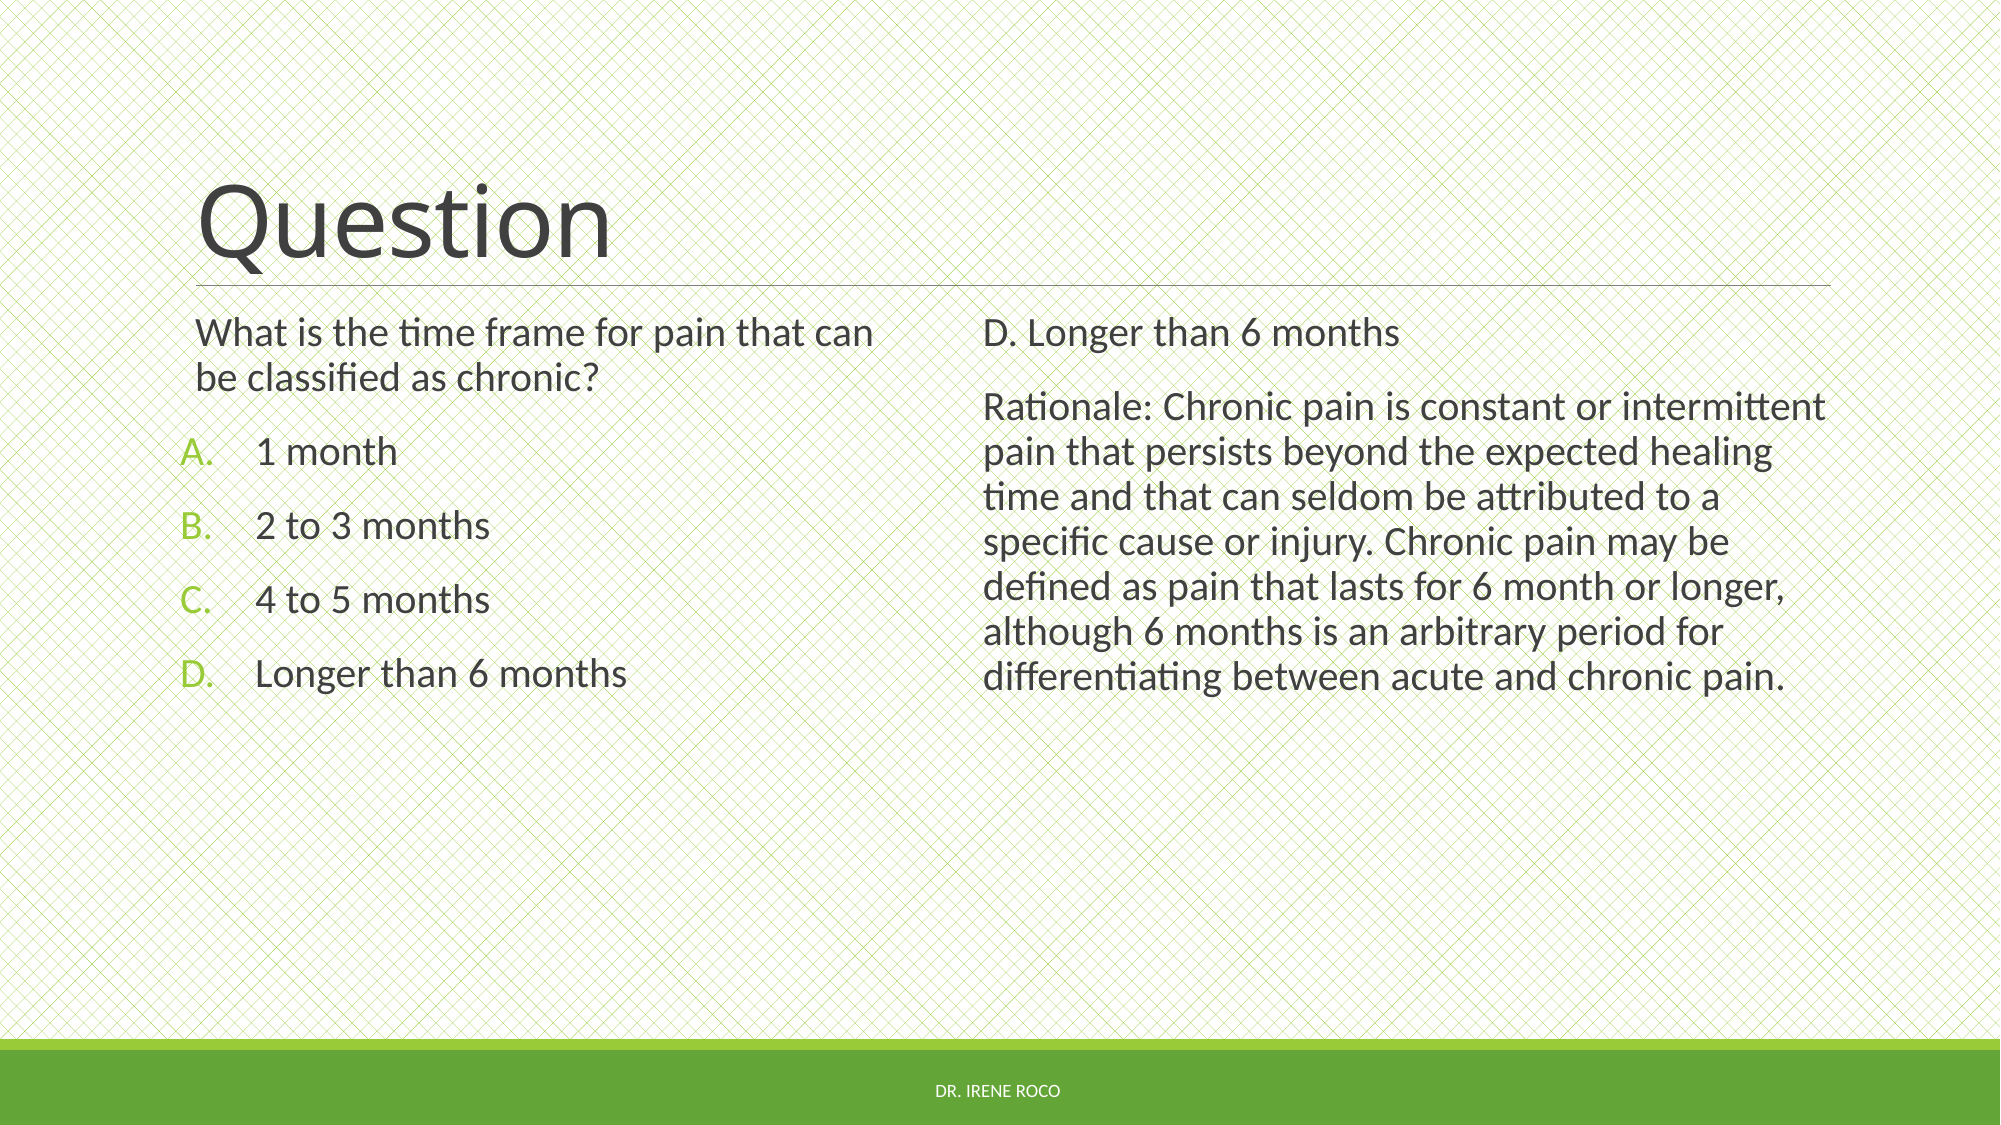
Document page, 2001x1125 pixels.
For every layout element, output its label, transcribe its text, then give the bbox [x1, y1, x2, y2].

footer Dr. Irene Roco [604, 1059, 1396, 1120]
list What is the time frame for pain that can be classified as chronic? 1 month 2 to 3 months 4 to 5 months Longer than 6 months [180, 302, 891, 963]
title Question [180, 47, 1830, 285]
text_box D. Longer than 6 months Rationale: Chronic pain is constant or intermittent pain that persists beyond the expected healing time and that can seldom be attributed to a specific cause or injury. Chronic pain may be defined as pain that lasts for 6 month or longer, although 6 months is an arbitrary period for differentiating between acute and chronic pain. [967, 302, 1830, 963]
